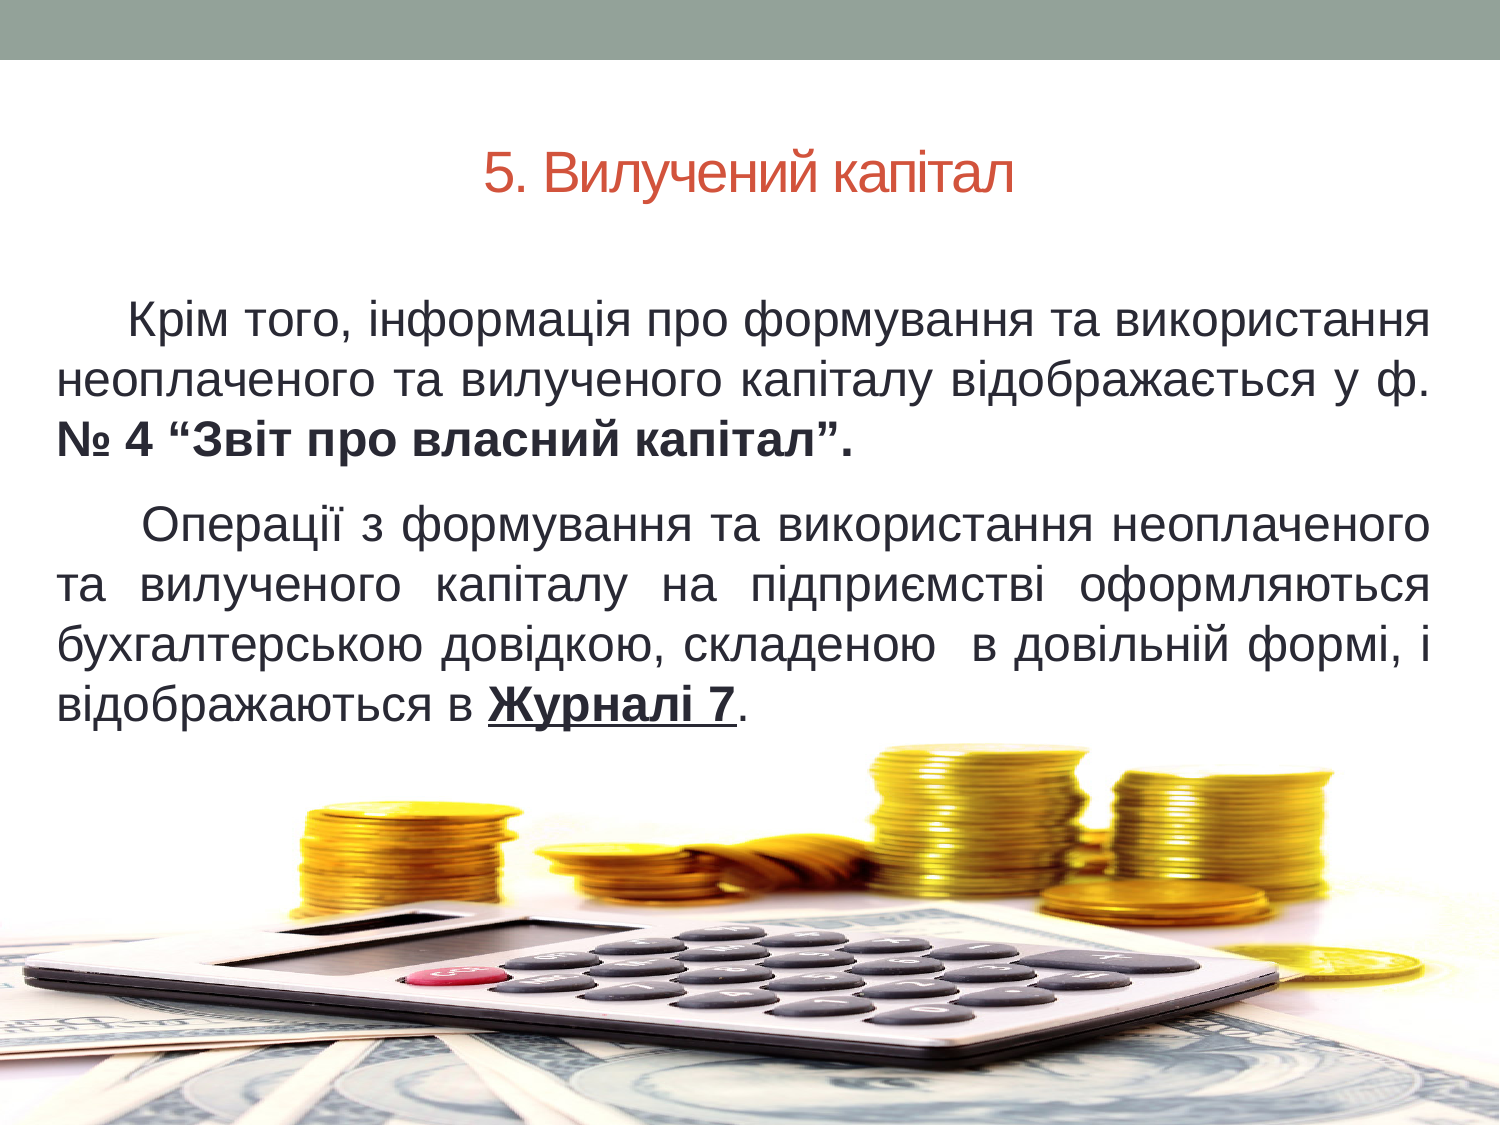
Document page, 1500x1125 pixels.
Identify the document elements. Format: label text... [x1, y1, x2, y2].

picture [0, 727, 1500, 1125]
text_box Крім того, інформація про формування та використання неоплаченого та вилученого капіталу відображається у ф. № 4 “Звіт про власний капітал”. Операції з формування та використання неоплаченого та вилученого капіталу на підприємстві оформляються бухгалтерською довідкою, складеною в довільній формі, і відображаються в Журналі 7. [41, 278, 1447, 724]
title 5. Вилучений капітал [75, 87, 1425, 250]
